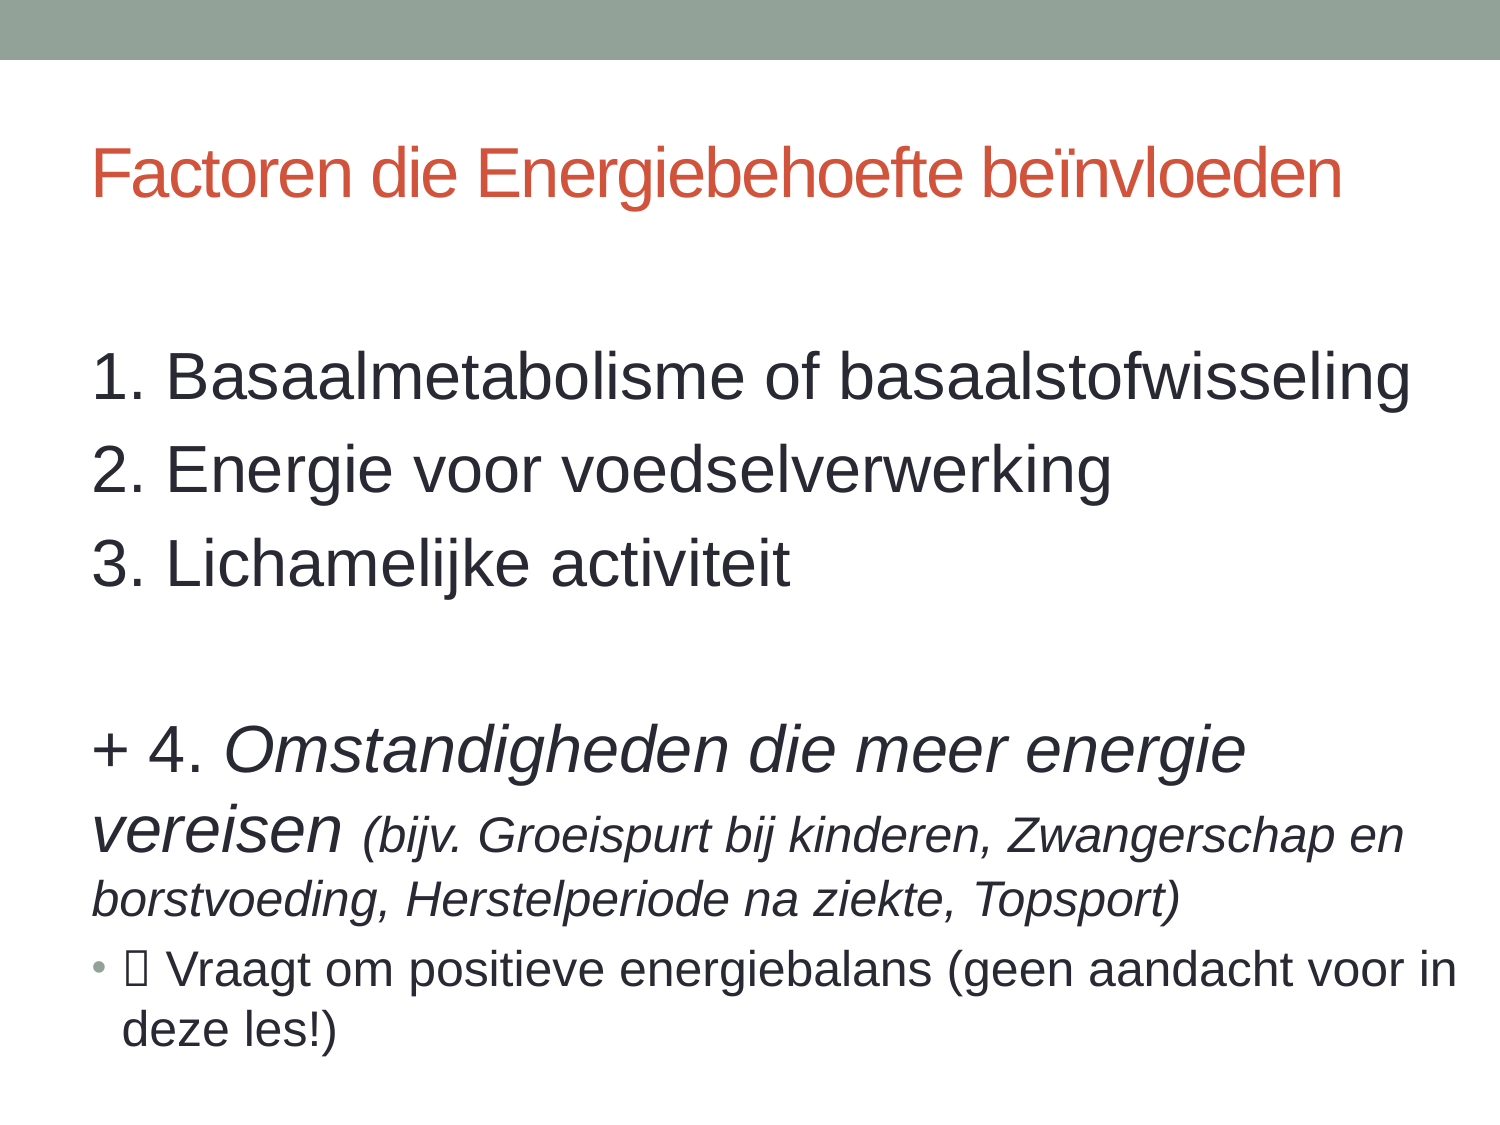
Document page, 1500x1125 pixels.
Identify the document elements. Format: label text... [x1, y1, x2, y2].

list 1. Basaalmetabolisme of basaalstofwisseling 2. Energie voor voedselverwerking 3. Lichamelijke activiteit + 4. Omstandigheden die meer energie vereisen (bijv. Groeispurt bij kinderen, Zwangerschap en borstvoeding, Herstelperiode na ziekte, Topsport)  Vraagt om positieve energiebalans (geen aandacht voor in deze les!) [76, 324, 1500, 1125]
title Factoren die Energiebehoefte beïnvloeden [75, 87, 1500, 250]
